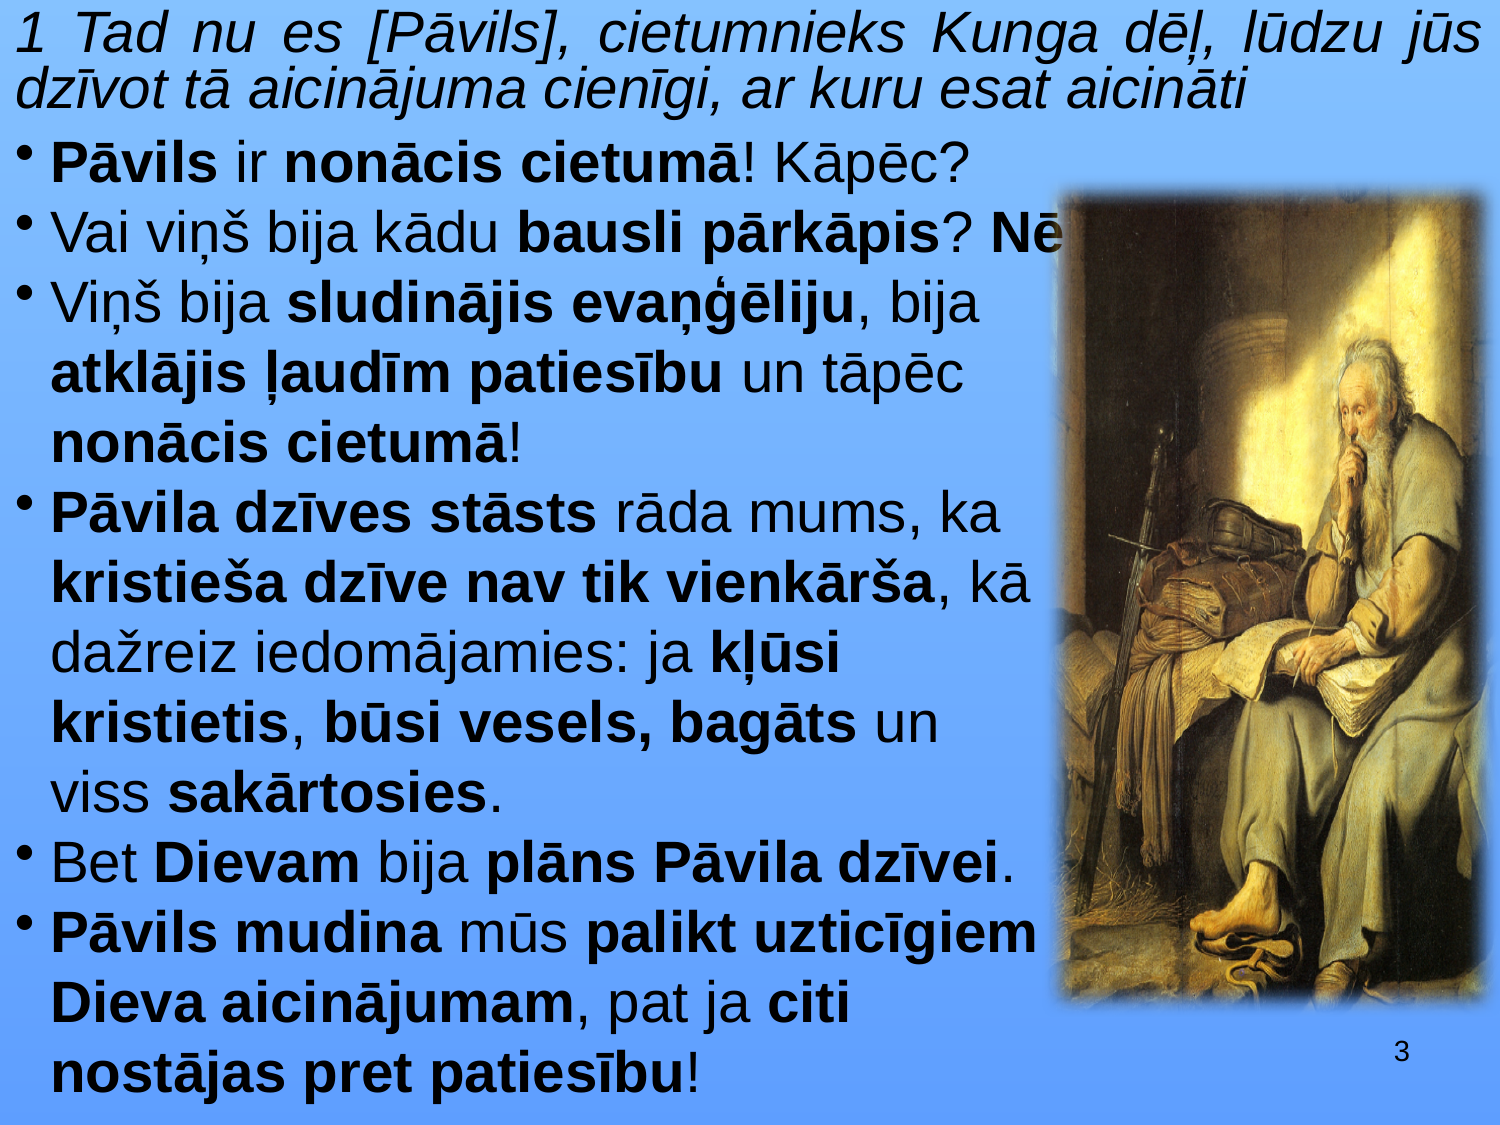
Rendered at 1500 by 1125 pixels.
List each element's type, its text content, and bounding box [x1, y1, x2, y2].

picture [1042, 175, 1500, 1019]
text_box Pāvils ir nonācis cietumā! Kāpēc? Vai viņš bija kādu bausli pārkāpis? Nē Viņš bija sludinājis evaņģēliju, bija atklājis ļaudīm patiesību un tāpēc nonācis cietumā! Pāvila dzīves stāsts rāda mums, ka kristieša dzīve nav tik vienkārša, kā dažreiz iedomājamies: ja kļūsi kristietis, būsi vesels, bagāts un viss sakārtosies. Bet Dievam bija plāns Pāvila dzīvei. Pāvils mudina mūs palikt uzticīgiem Dieva aicinājumam, pat ja citi nostājas pret patiesību! [0, 117, 1102, 1112]
slide_number 3 [1074, 1026, 1426, 1103]
list 1 Tad nu es [Pāvils], cietumnieks Kunga dēļ, lūdzu jūs dzīvot tā aicinājuma cienīgi, ar kuru esat aicināti [0, 0, 1500, 175]
